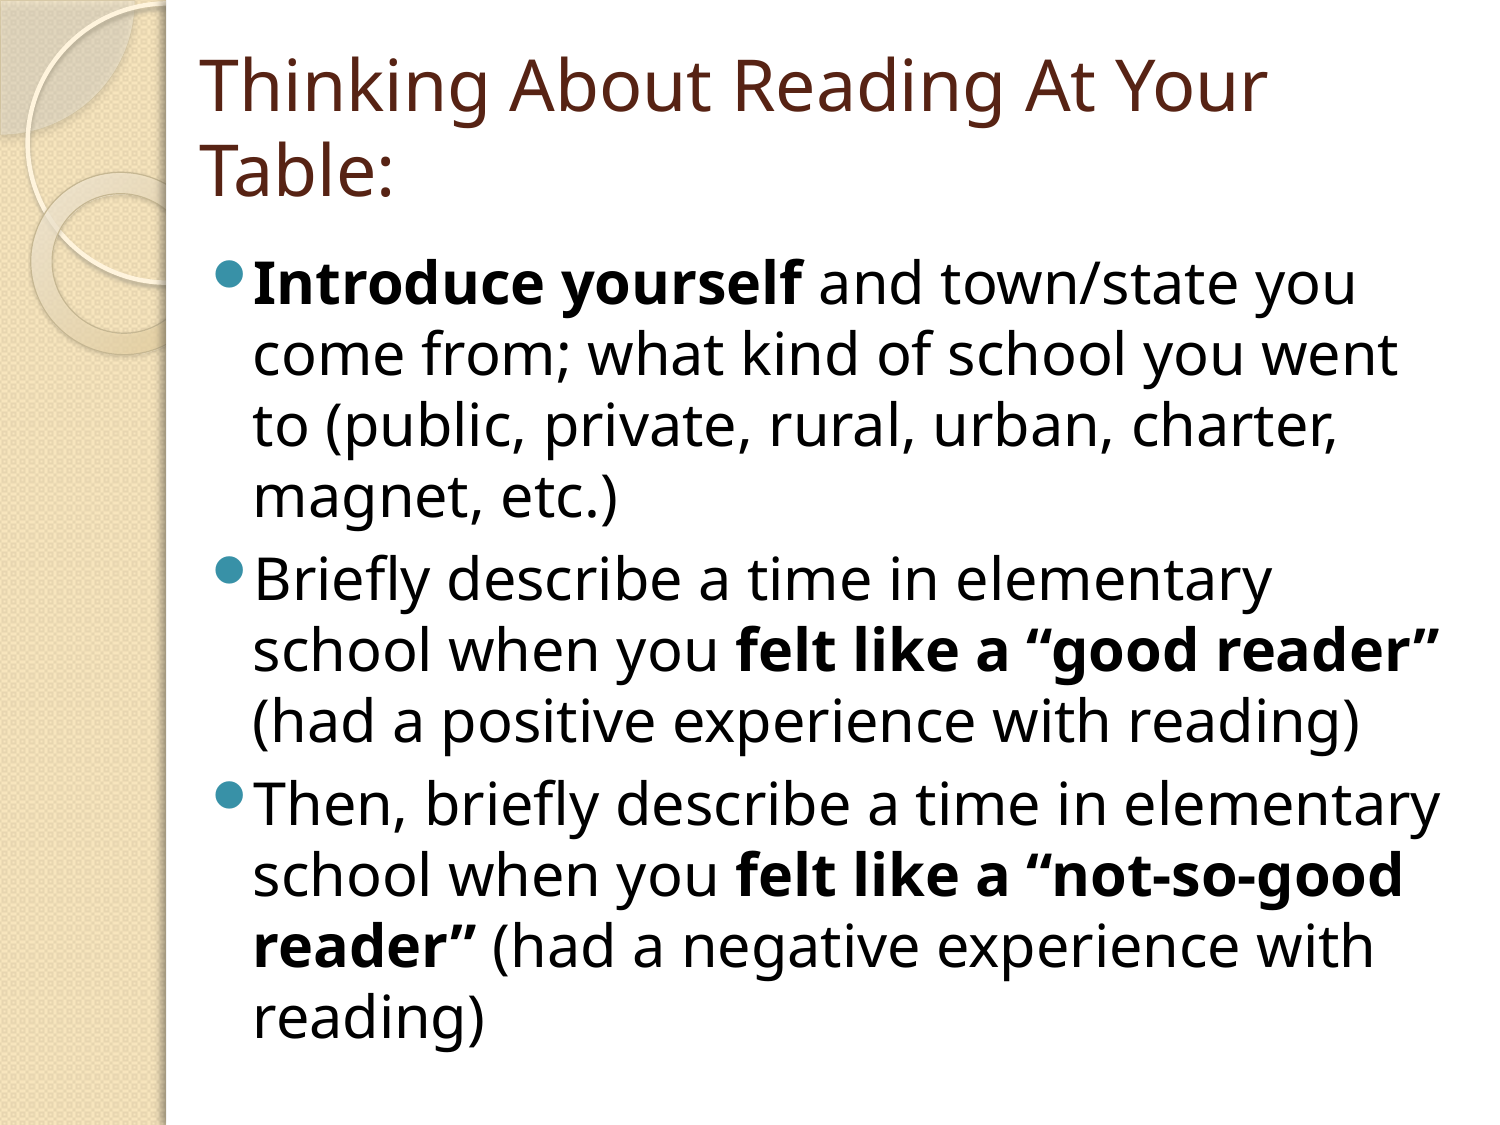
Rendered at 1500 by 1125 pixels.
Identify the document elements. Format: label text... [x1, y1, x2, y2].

title Thinking About Reading At Your Table: [184, 31, 1493, 220]
list Introduce yourself and town/state you come from; what kind of school you went to (public, private, rural, urban, charter, magnet, etc.) Briefly describe a time in elementary school when you felt like a “good reader” (had a positive experience with reading) Then, briefly describe a time in elementary school when you felt like a “not-so-good reader” (had a negative experience with reading) [184, 237, 1466, 1125]
